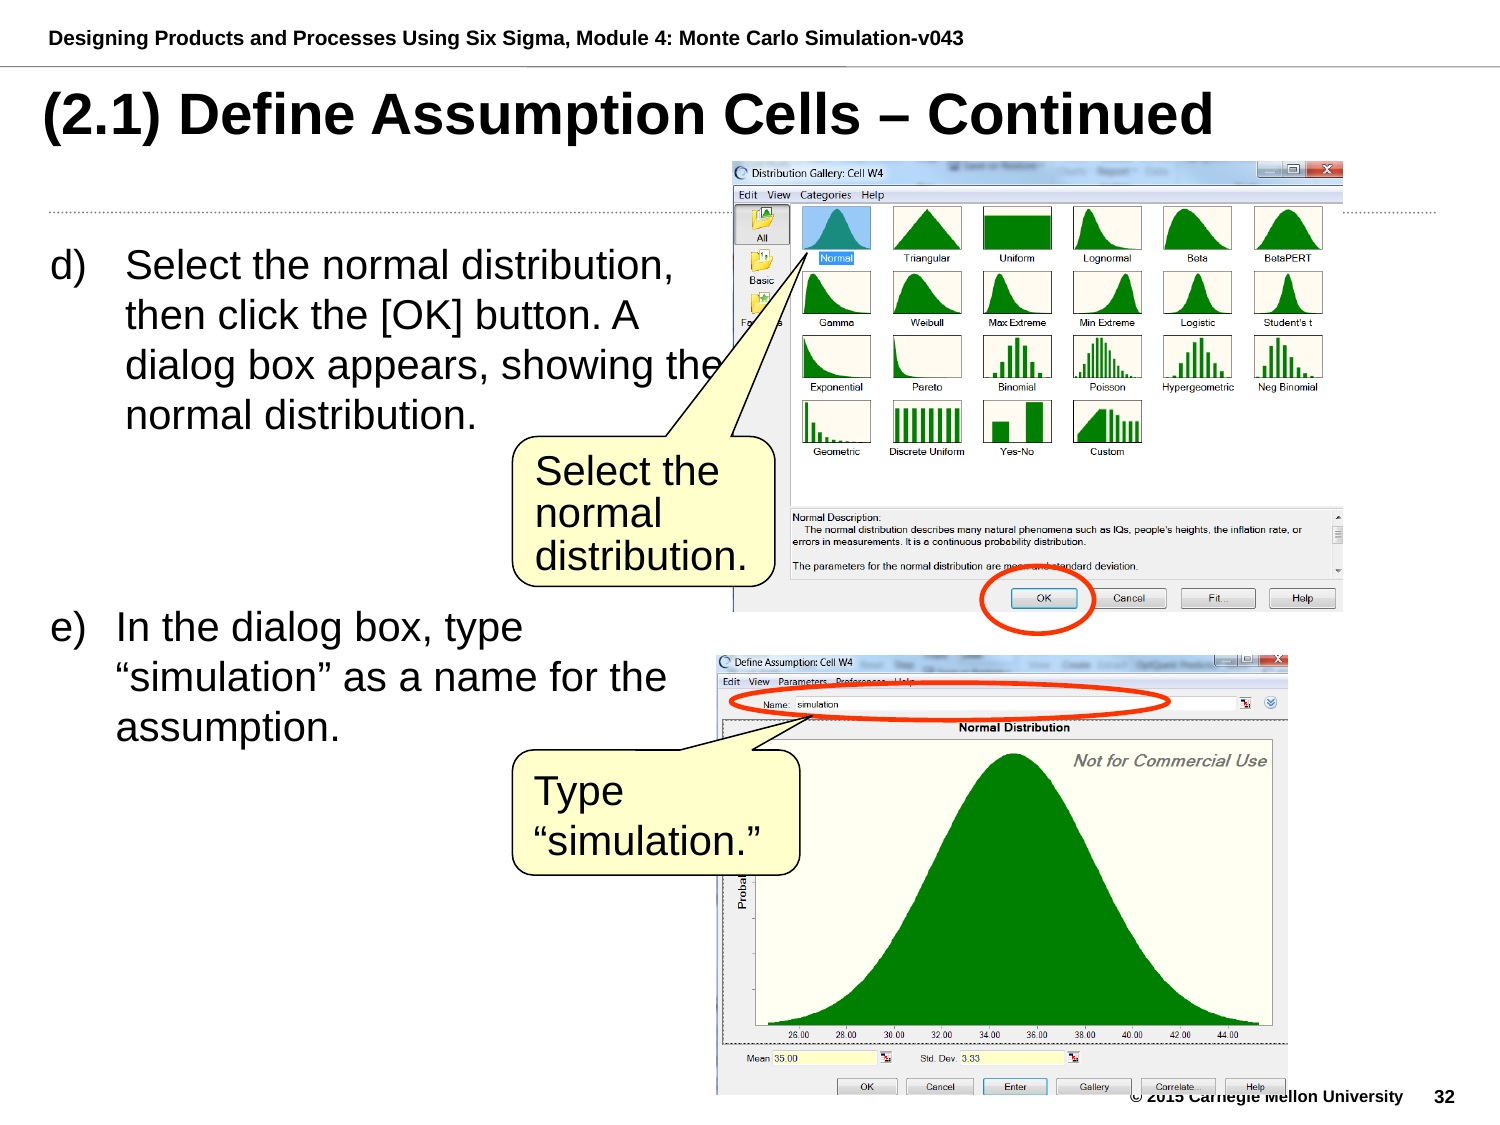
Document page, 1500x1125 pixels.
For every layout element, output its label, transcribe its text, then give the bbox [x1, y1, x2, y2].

list Select the normal distribution, then click the [OK] button. A dialog box appears, showing the normal distribution. In the dialog box, type “simulation” as a name for the assumption. [50, 237, 738, 1000]
text_box Select the normal distribution. [512, 356, 727, 587]
text_box Type “simulation.” [512, 742, 710, 876]
title (2.1) Define Assumption Cells – Continued [42, 89, 1438, 202]
picture [732, 160, 1344, 613]
picture [715, 655, 1288, 1095]
text_box [992, 620, 1083, 634]
